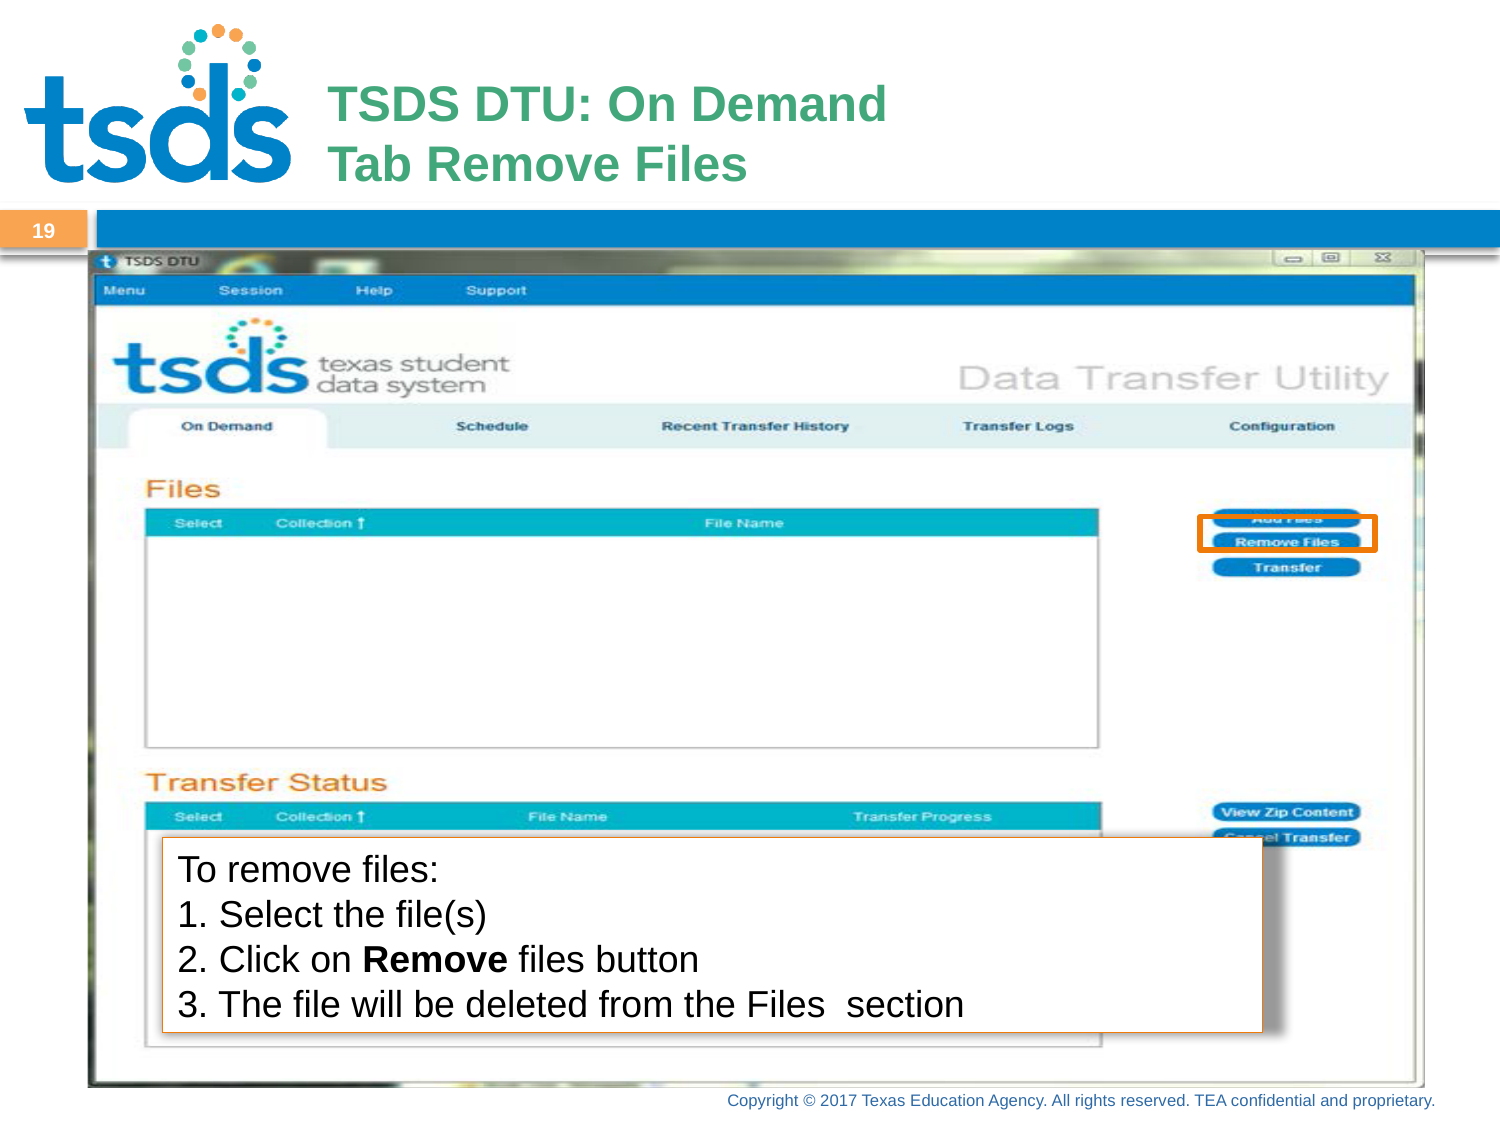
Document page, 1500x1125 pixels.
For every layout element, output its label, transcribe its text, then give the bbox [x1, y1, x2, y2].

picture [24, 24, 291, 191]
slide_number 19 [0, 210, 88, 251]
picture [87, 249, 1426, 1088]
title TSDS DTU: On Demand Tab Remove Files [312, 62, 1438, 200]
